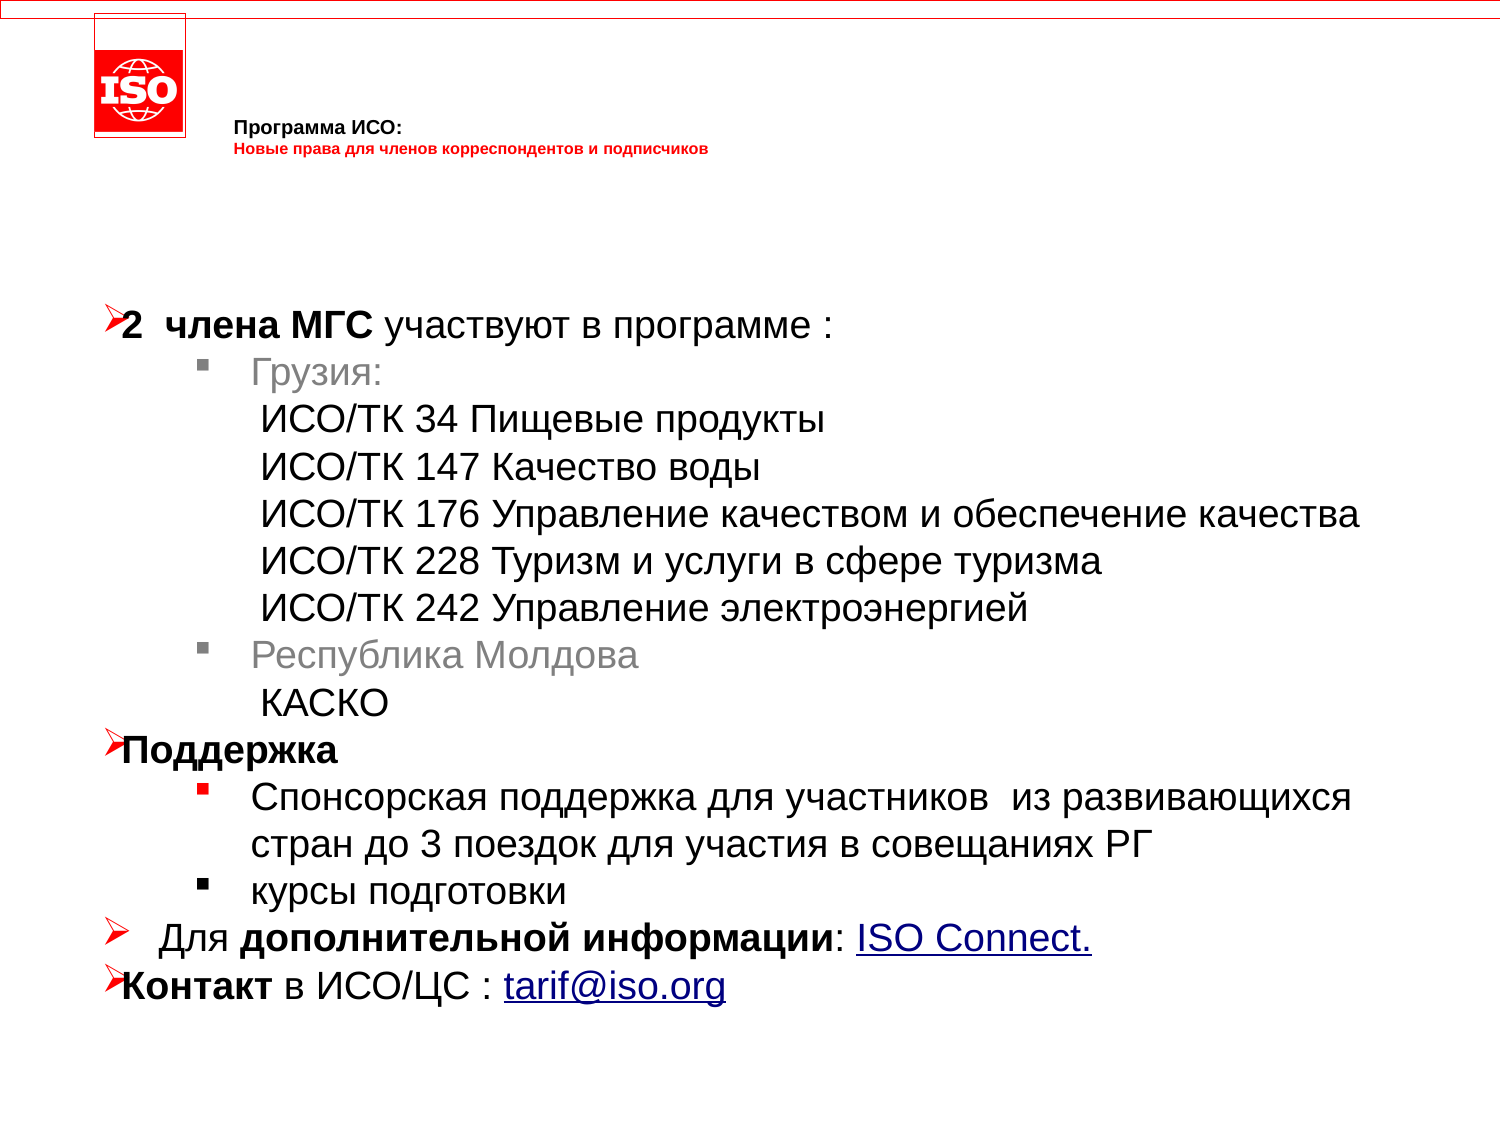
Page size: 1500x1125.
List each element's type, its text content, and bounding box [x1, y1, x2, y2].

title Программа ИСО: Новые права для членов корреспондентов и подписчиков [218, 79, 1467, 190]
list 2 члена МГС участвуют в программе : Грузия: ИСО/ТК 34 Пищевые продукты ИСО/ТК 147 Качество воды ИСО/ТК 176 Управление качеством и обеспечение качества ИСО/ТК 228 Туризм и услуги в сфере туризма ИСО/ТК 242 Управление электроэнергией Республика Молдова КАСКО Поддержка Спонсорская поддержка для участников из развивающихся стран до 3 поездок для участия в совещаниях PГ курсы подготовки Для дополнительной информации: ISO Connect. Контакт в ИСО/ЦС : tarif@iso.org [86, 291, 1395, 1070]
